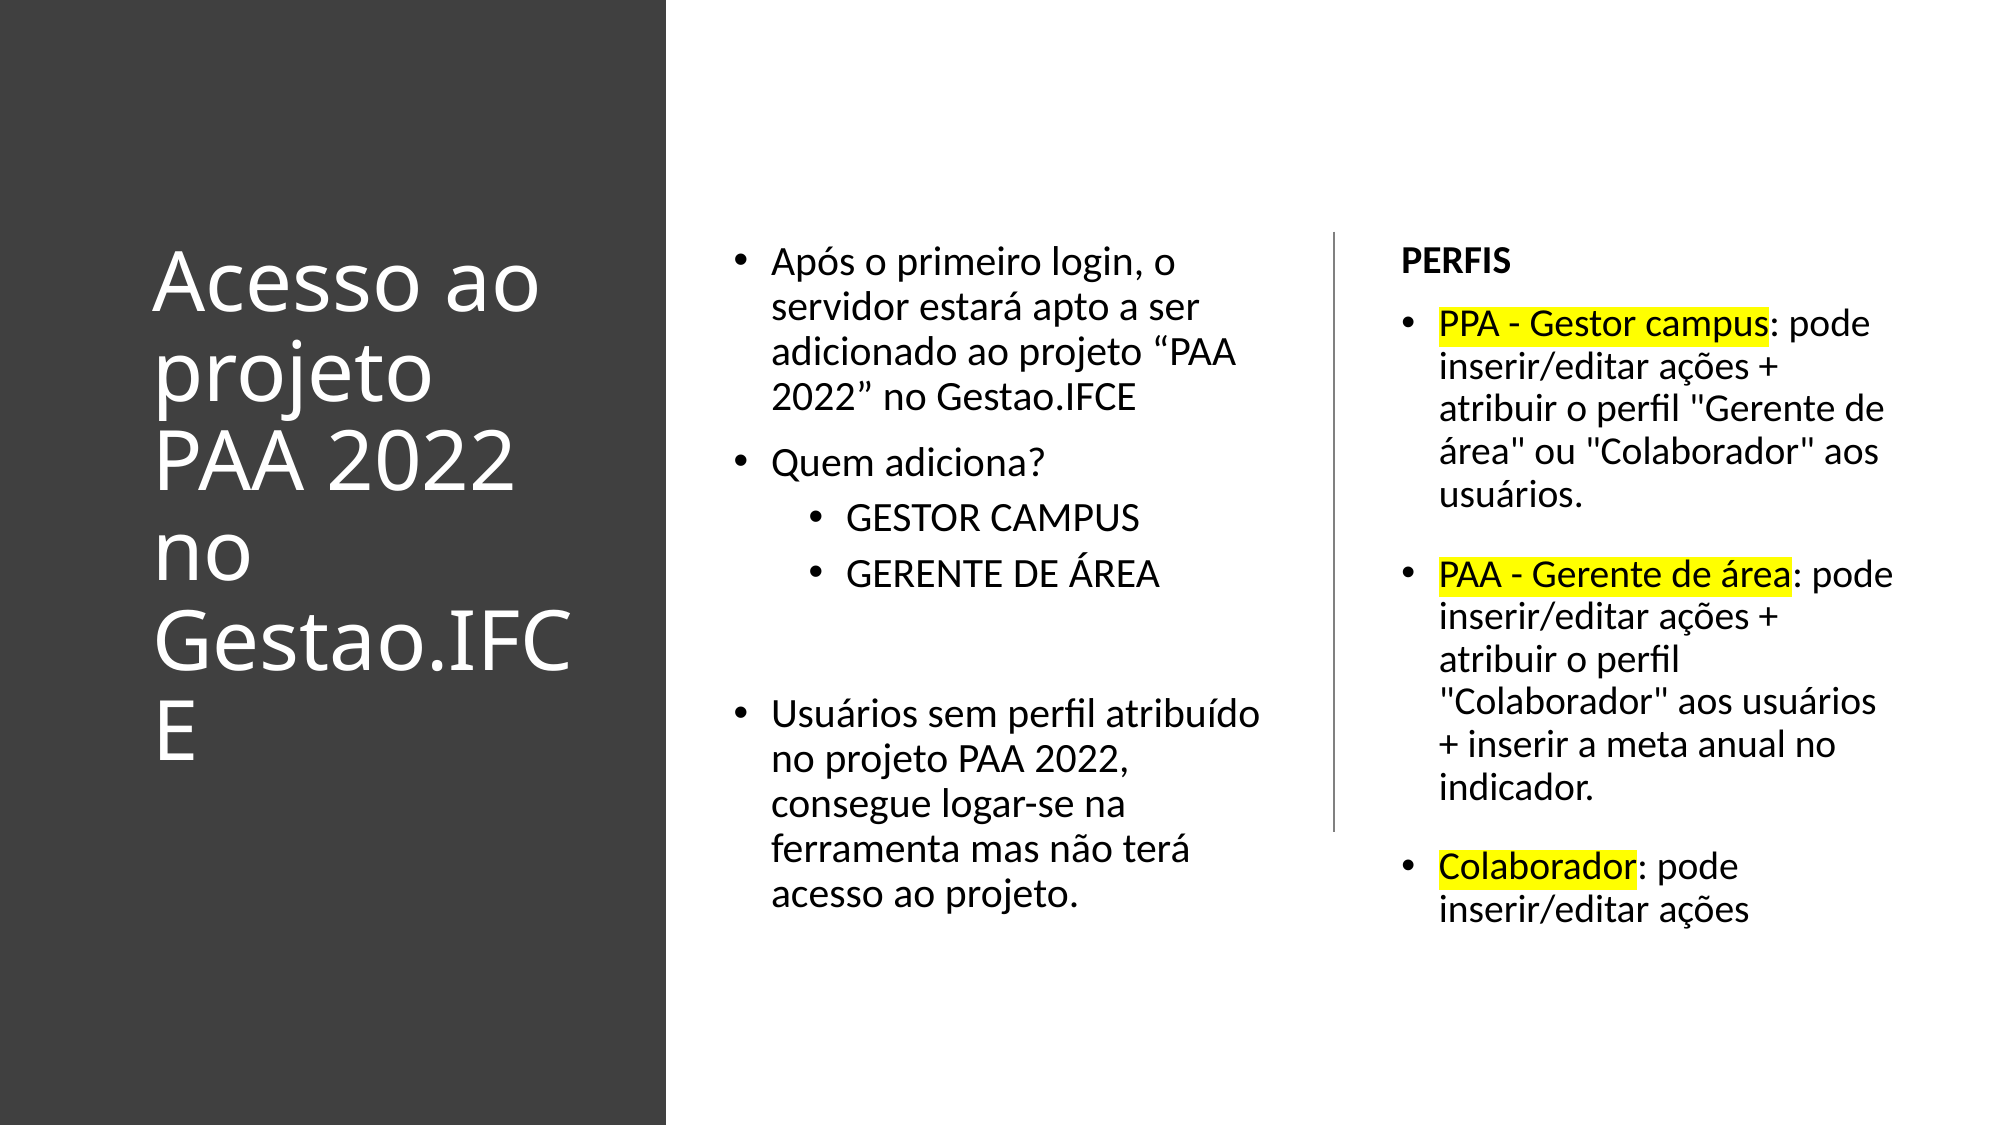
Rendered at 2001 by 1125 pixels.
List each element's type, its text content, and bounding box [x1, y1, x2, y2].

list PERFIS PPA - Gestor campus: pode inserir/editar ações + atribuir o perfil "Gerente de área" ou "Colaborador" aos usuários. PAA - Gerente de área: pode inserir/editar ações + atribuir o perfil "Colaborador" aos usuários + inserir a meta anual no indicador. Colaborador: pode inserir/editar ações [1386, 231, 1911, 948]
title Acesso ao projeto PAA 2022 no Gestao.IFCE [137, 231, 613, 948]
list Após o primeiro login, o servidor estará apto a ser adicionado ao projeto “PAA 2022” no Gestao.IFCE Quem adiciona? GESTOR CAMPUS GERENTE DE ÁREA Usuários sem perfil atribuído no projeto PAA 2022, consegue logar-se na ferramenta mas não terá acesso ao projeto. [718, 231, 1281, 948]
text_box [0, 0, 667, 1125]
